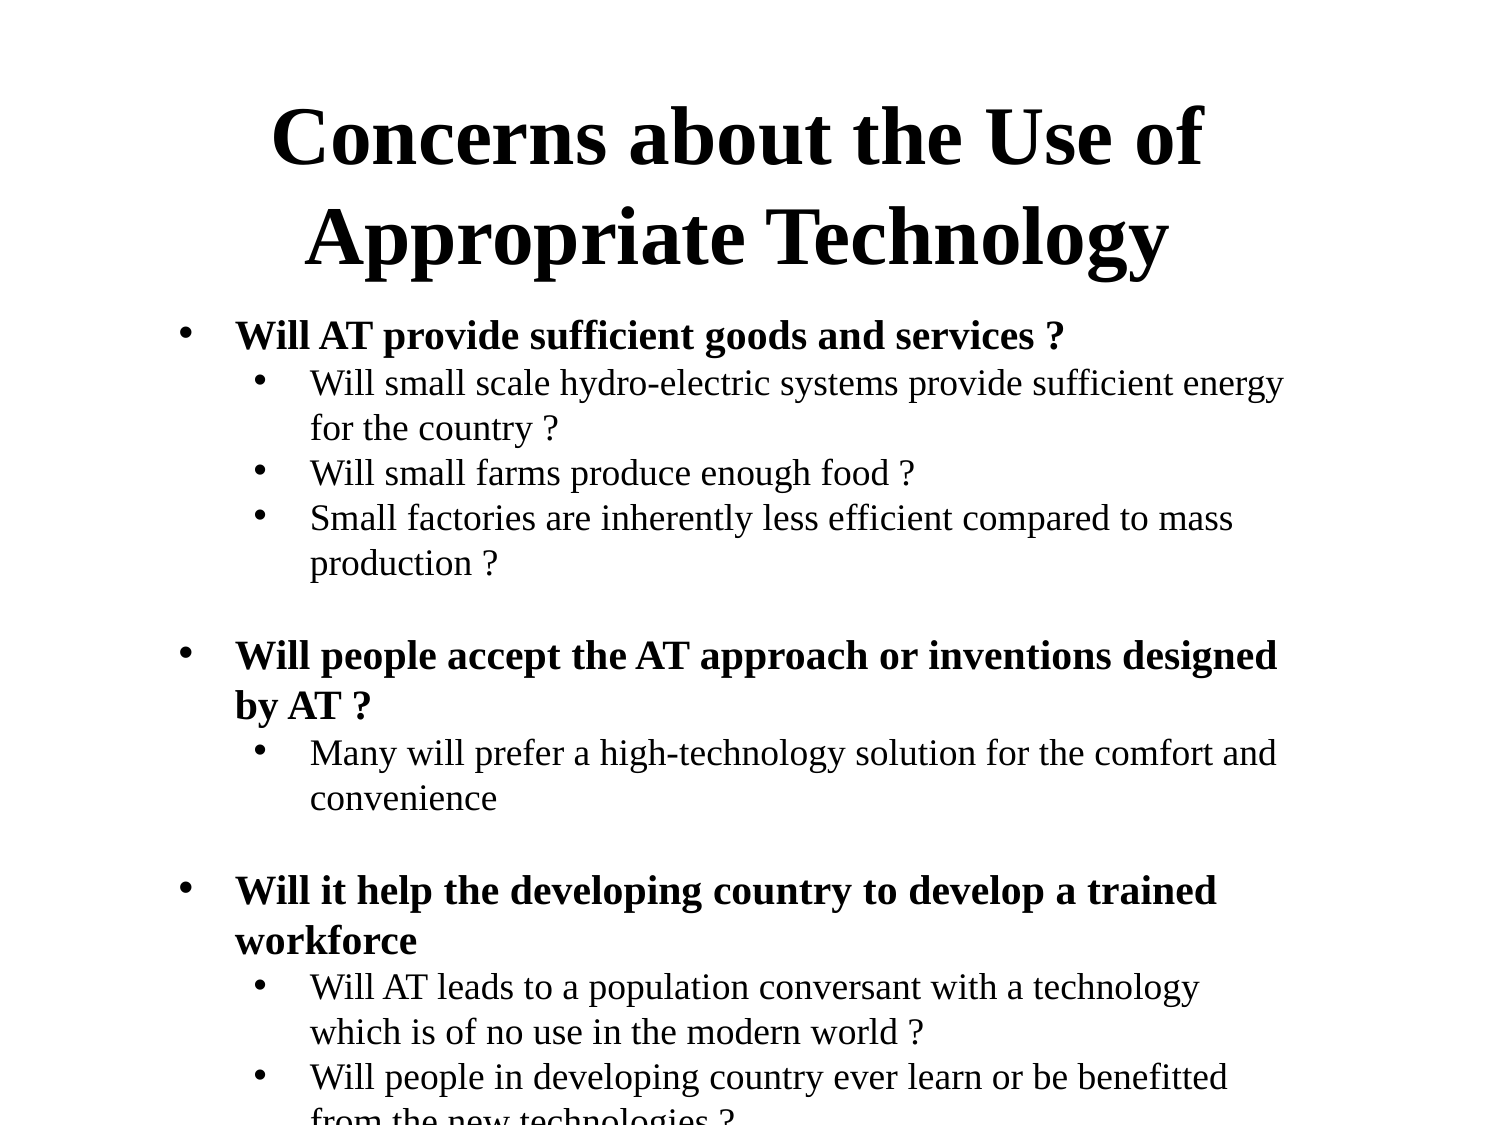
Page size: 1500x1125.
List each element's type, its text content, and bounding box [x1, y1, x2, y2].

text_box Will AT provide sufficient goods and services ? Will small scale hydro-electric systems provide sufficient energy for the country ? Will small farms produce enough food ? Small factories are inherently less efficient compared to mass production ? Will people accept the AT approach or inventions designed by AT ? Many will prefer a high-technology solution for the comfort and convenience Will it help the developing country to develop a trained workforce Will AT leads to a population conversant with a technology which is of no use in the modern world ? Will people in developing country ever learn or be benefitted from the new technologies ? [163, 299, 1314, 1125]
title Concerns about the Use of Appropriate Technology [34, 99, 1441, 263]
